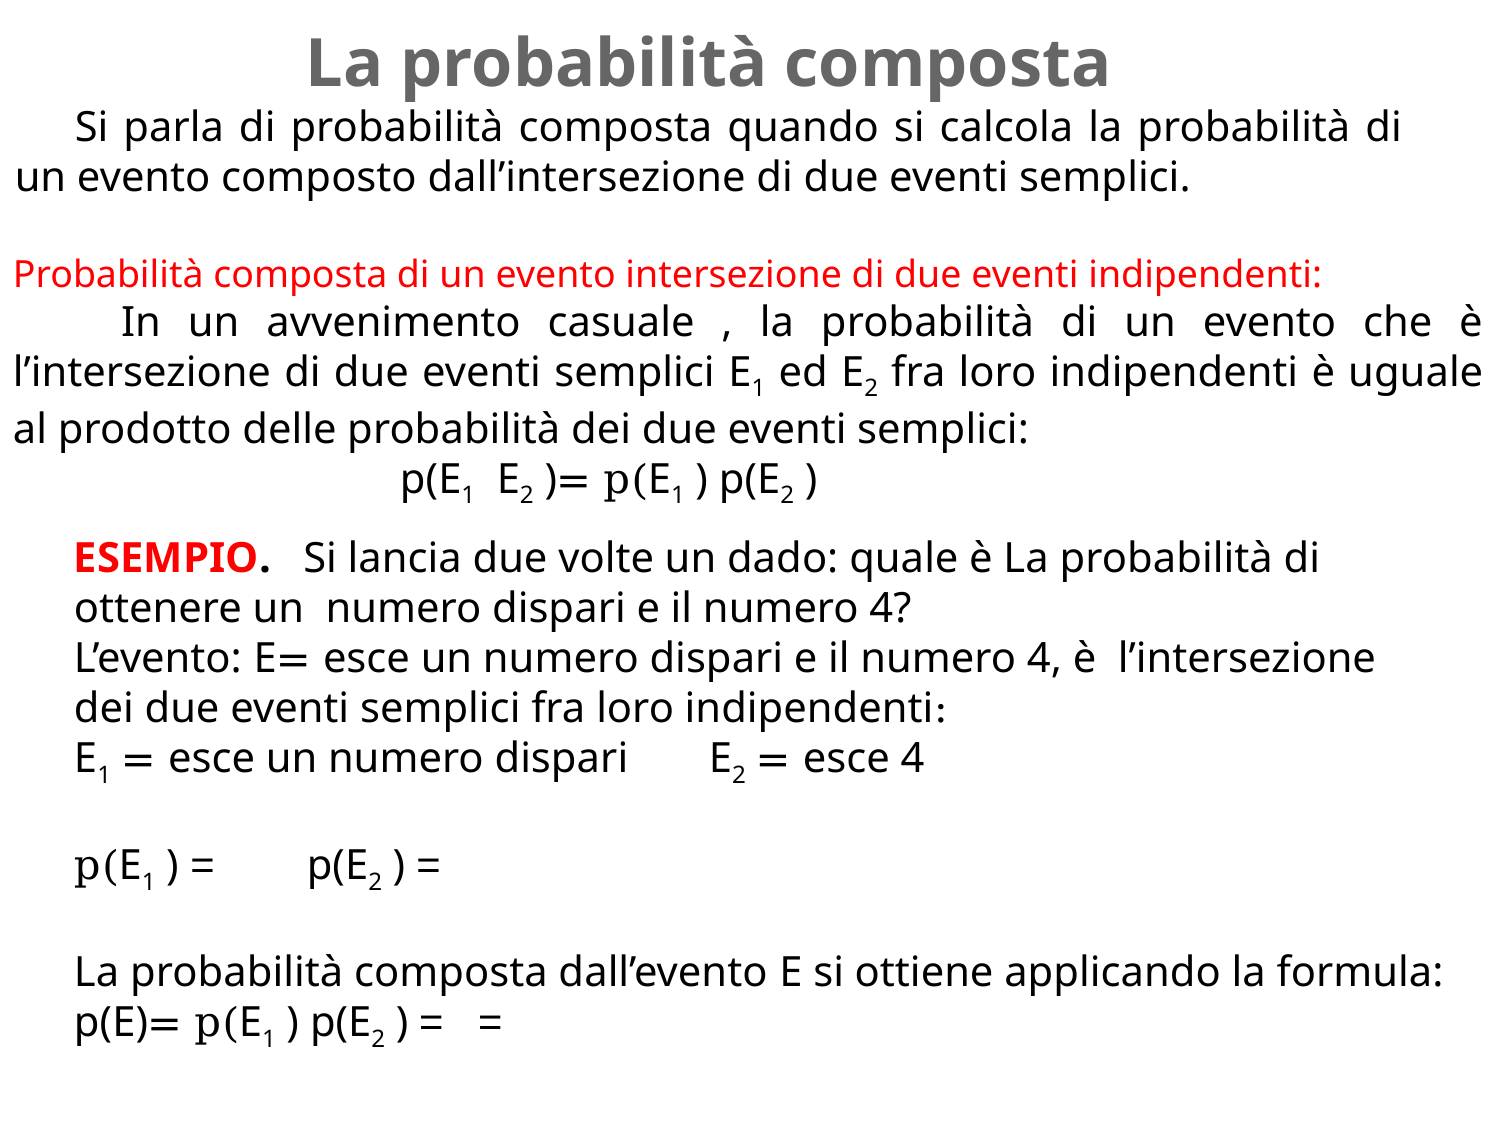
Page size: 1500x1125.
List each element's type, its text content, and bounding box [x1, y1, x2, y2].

text_box La probabilità composta Si parla di probabilità composta quando si calcola la probabilità di un evento composto dall’intersezione di due eventi semplici. [0, 12, 1418, 208]
